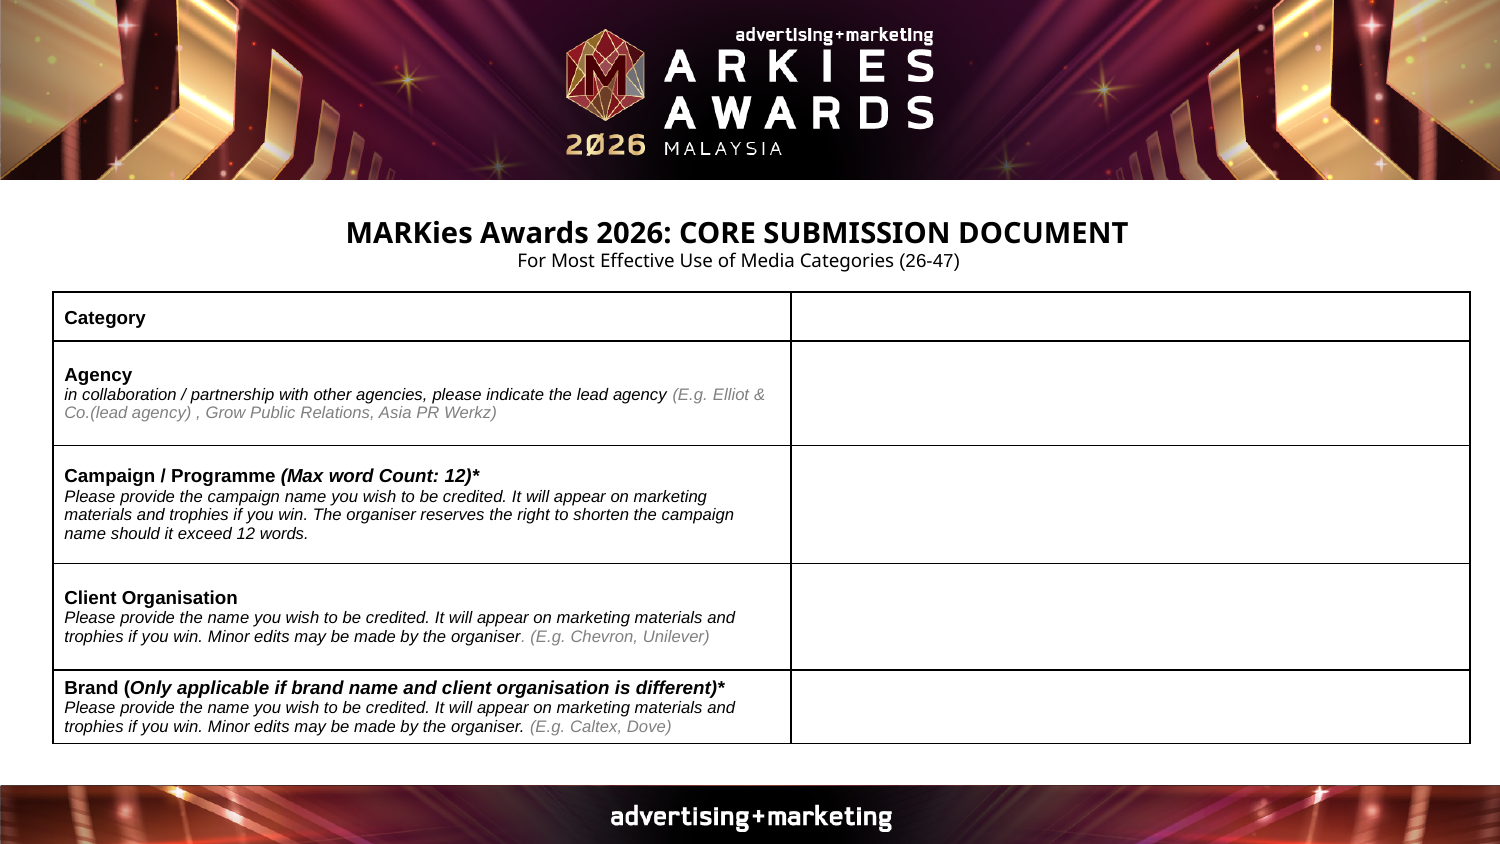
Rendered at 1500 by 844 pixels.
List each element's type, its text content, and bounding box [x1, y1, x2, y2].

picture [0, 0, 1500, 844]
table_cell Campaign / Programme (Max word Count: 12)* Please provide the campaign name you wish to be credited. It will appear on marketing materials and trophies if you win. The organiser reserves the right to shorten the campaign name should it exceed 12 words. [54, 446, 790, 563]
table_cell Brand (Only applicable if brand name and client organisation is different)* Please provide the name you wish to be credited. It will appear on marketing materials and trophies if you win. Minor edits may be made by the organiser. (E.g. Caltex, Dove) [54, 671, 790, 743]
table_cell [792, 564, 1469, 669]
table_cell [792, 446, 1469, 563]
table_header [792, 293, 1469, 340]
table_header Category [54, 293, 790, 340]
table_cell Agency in collaboration / partnership with other agencies, please indicate the lead agency (E.g. Elliot & Co.(lead agency) , Grow Public Relations, Asia PR Werkz) [54, 342, 790, 445]
text_box MARKies Awards 2026: CORE SUBMISSION DOCUMENT For Most Effective Use of Media Categories (26-47) [265, 206, 1217, 279]
table_cell Client Organisation Please provide the name you wish to be credited. It will appear on marketing materials and trophies if you win. Minor edits may be made by the organiser. (E.g. Chevron, Unilever) [54, 564, 790, 669]
table_cell [792, 342, 1469, 445]
table_cell [792, 671, 1469, 743]
